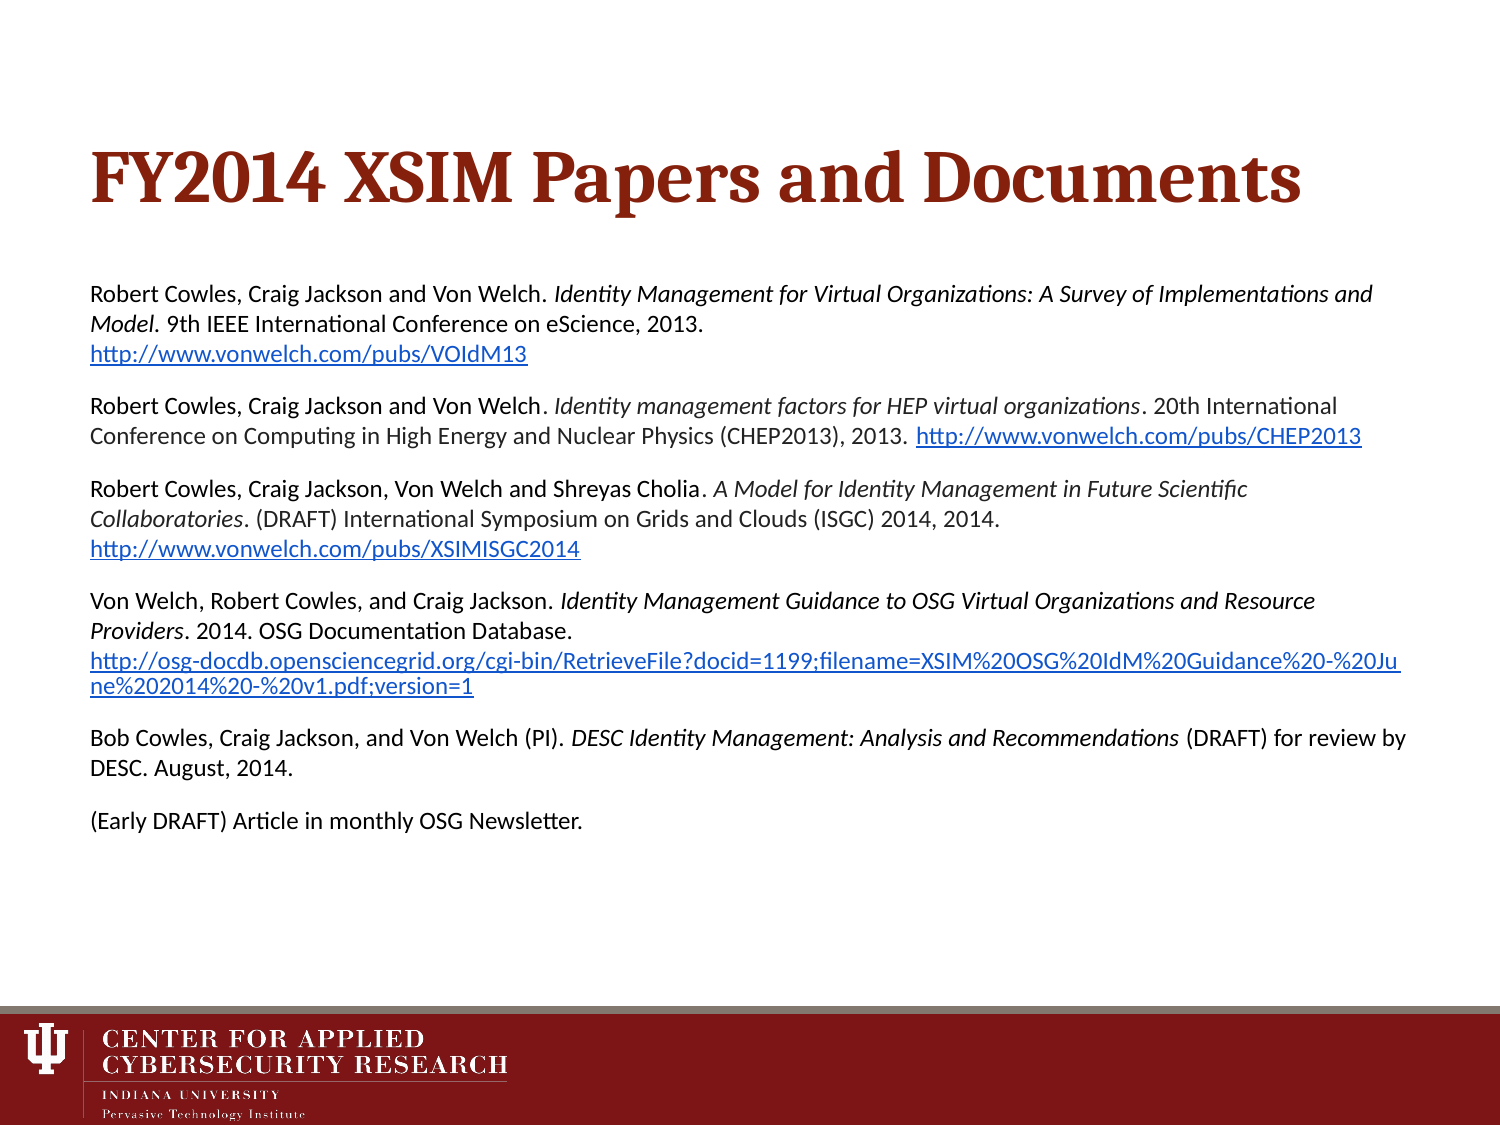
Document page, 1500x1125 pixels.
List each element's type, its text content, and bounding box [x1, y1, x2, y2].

title FY2014 XSIM Papers and Documents [75, 45, 1425, 233]
picture [24, 1023, 507, 1121]
list Robert Cowles, Craig Jackson and Von Welch. Identity Management for Virtual Organizations: A Survey of Implementations and Model. 9th IEEE International Conference on eScience, 2013. http://www.vonwelch.com/pubs/VOIdM13 Robert Cowles, Craig Jackson and Von Welch. Identity management factors for HEP virtual organizations. 20th International Conference on Computing in High Energy and Nuclear Physics (CHEP2013), 2013. http://www.vonwelch.com/pubs/CHEP2013 Robert Cowles, Craig Jackson, Von Welch and Shreyas Cholia. A Model for Identity Management in Future Scientific Collaboratories. (DRAFT) International Symposium on Grids and Clouds (ISGC) 2014, 2014. http://www.vonwelch.com/pubs/XSIMISGC2014 Von Welch, Robert Cowles, and Craig Jackson. Identity Management Guidance to OSG Virtual Organizations and Resource Providers. 2014. OSG Documentation Database. http://osg-docdb.opensciencegrid.org/cgi-bin/RetrieveFile?docid=1199;filename=XSIM%20OSG%20IdM%20Guidance%20-%20June%202014%20-%20v1.pdf;version=1 Bob Cowles, Craig Jackson, and Von Welch (PI). DESC Identity Management: Analysis and Recommendations (DRAFT) for review by DESC. August, 2014. (Early DRAFT) Article in monthly OSG Newsletter. [75, 262, 1425, 1078]
